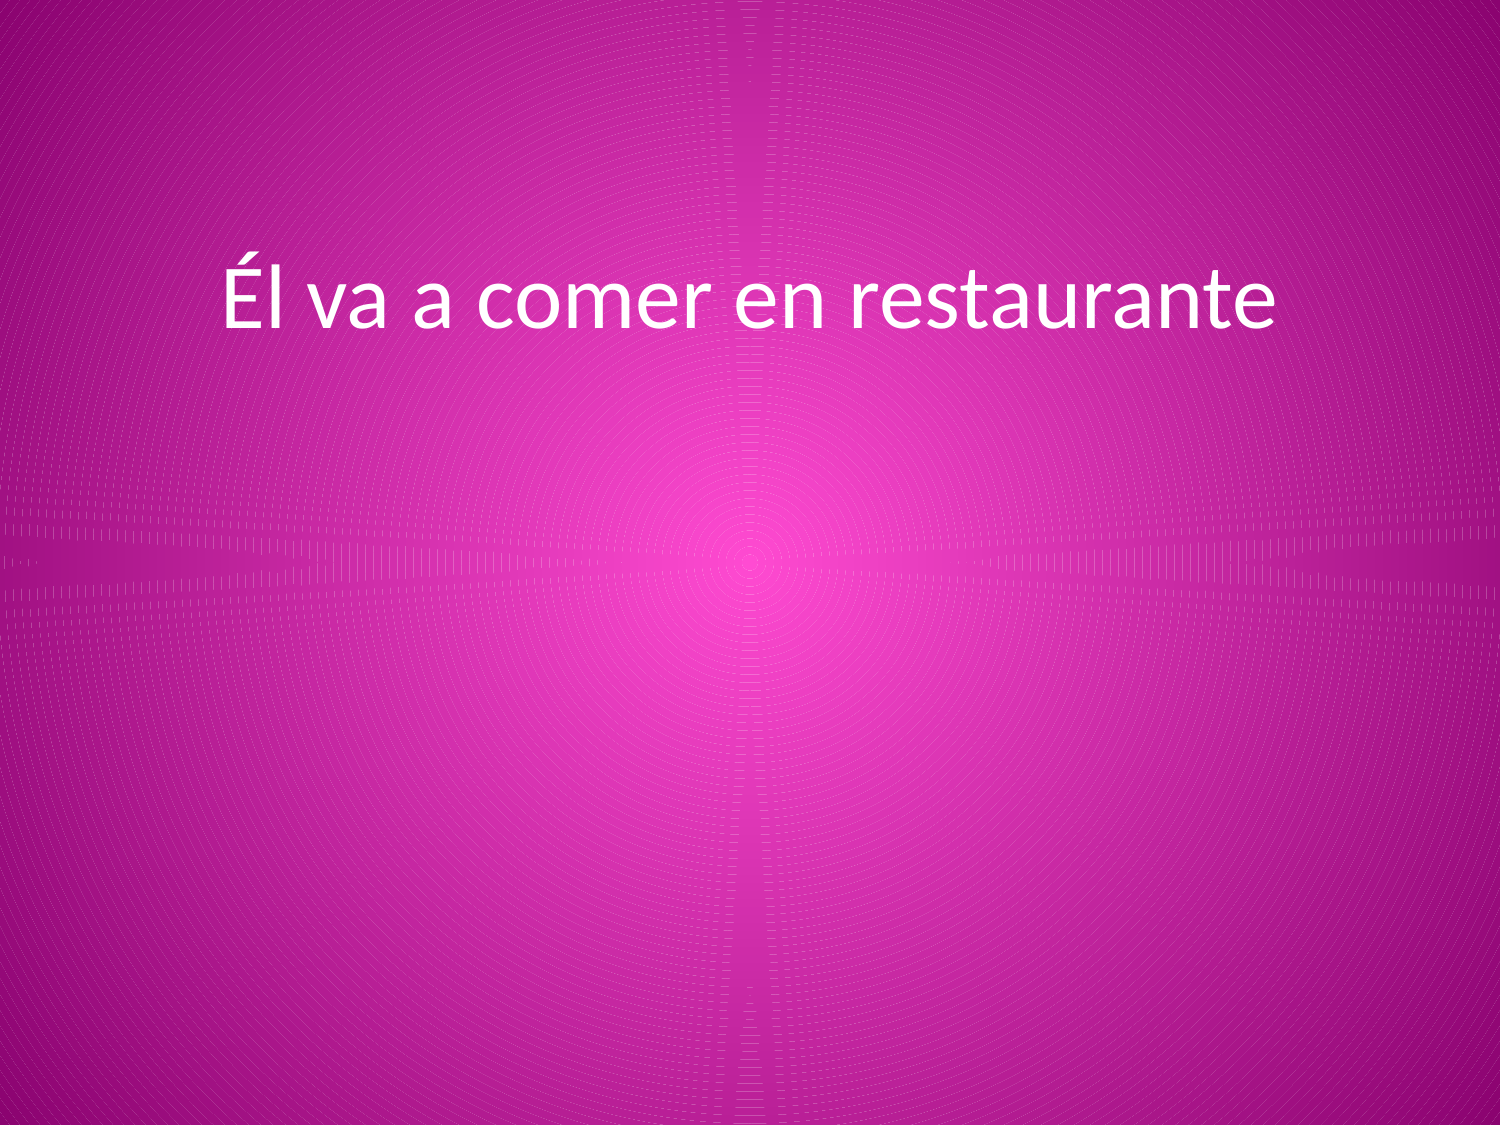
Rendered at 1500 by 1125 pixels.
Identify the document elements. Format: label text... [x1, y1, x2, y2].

title Él va a comer en restaurante [75, 45, 1425, 539]
